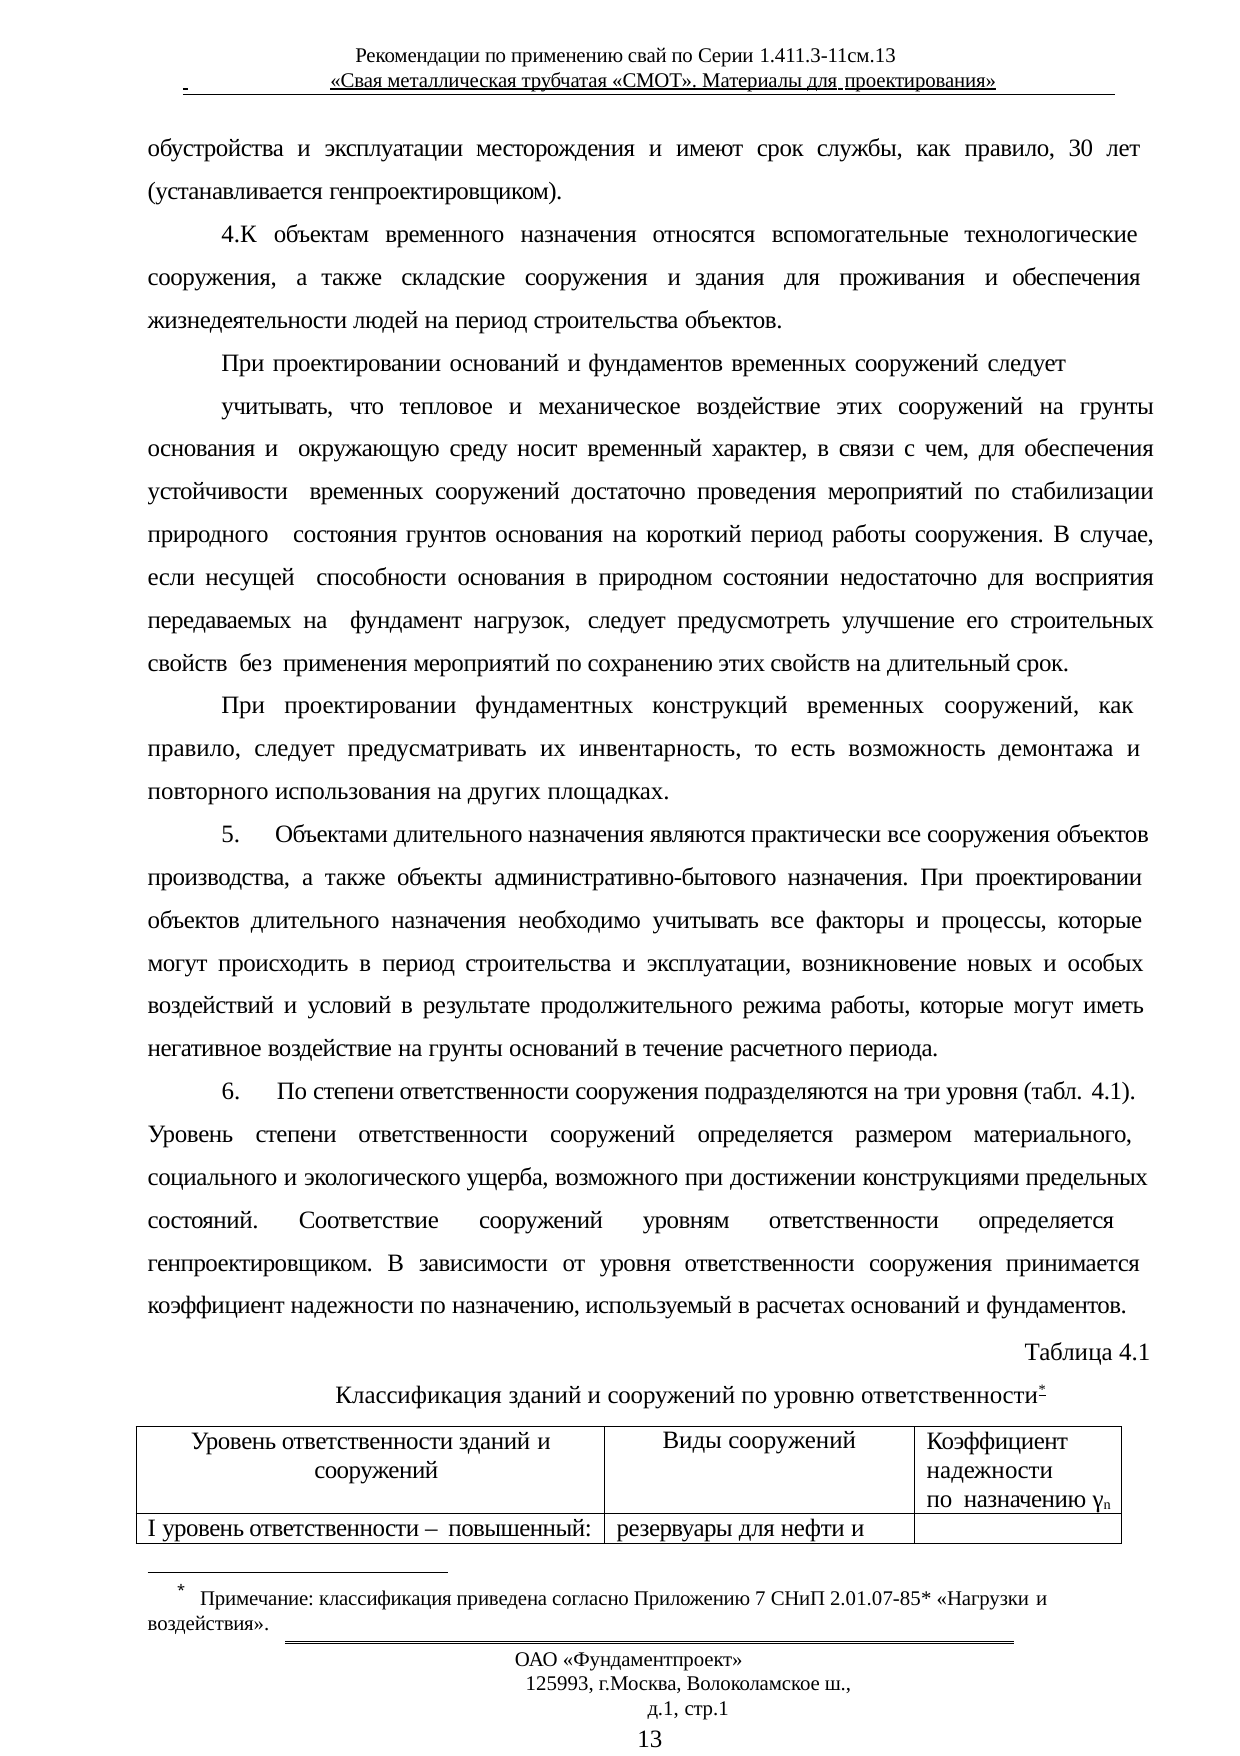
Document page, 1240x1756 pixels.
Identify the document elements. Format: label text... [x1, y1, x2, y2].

text_box Примечание: классификация приведена согласно Приложению 7 СНиП 2.01.07-85* «Нагрузки и [197, 1582, 1154, 1610]
text_box * [175, 1578, 187, 1598]
table_header Коэффициент надежности по назначению γn [915, 1427, 1121, 1513]
table_header Уровень ответственности зданий и сооружений [137, 1427, 604, 1513]
slide_number ОАО «Фундаментпроект» 125993, г.Москва, Волоколамское ш., д.1, стр.1 13 [437, 1646, 862, 1756]
text_box воздействия». [145, 1607, 274, 1635]
table_header Виды сооружений [605, 1427, 914, 1513]
table_cell I уровень ответственности – повышенный: [137, 1514, 604, 1543]
text_box Рекомендации по применению свай по Серии 1.411.3-11см.13 «Свая металлическая трубчатая «СМОТ». Материалы для проектирования» обустройства и эксплуатации месторождения и имеют срок службы, как правило, 30 лет (устанавливается генпроектировщиком). К объектам временного назначения относятся вспомогательные технологические сооружения, а также складские сооружения и здания для проживания и обеспечения жизнедеятельности людей на период строительства объектов. При проектировании оснований и фундаментов временных сооружений следует учитывать, что тепловое и механическое воздействие этих сооружений на грунты основания и окружающую среду носит временный характер, в связи с чем, для обеспечения устойчивости временных сооружений достаточно проведения мероприятий по стабилизации природного состояния грунтов основания на короткий период работы сооружения. В случае, если несущей способности основания в природном состоянии недостаточно для восприятия передаваемых на фундамент нагрузок, следует предусмотреть улучшение его строительных свойств без применения мероприятий по сохранению этих свойств на длительный срок. При проектировании фундаментных конструкций временных сооружений, как правило, следует предусматривать их инвентарность, то есть возможность демонтажа и повторного использования на других площадках. Объектами длительного назначения являются практически все сооружения объектов производства, а также объекты административно-бытового назначения. При проектировании объектов длительного назначения необходимо учитывать все факторы и процессы, которые могут происходить в период строительства и эксплуатации, возникновение новых и особых воздействий и условий в результате продолжительного режима работы, которые могут иметь негативное воздействие на грунты оснований в течение расчетного периода. По степени ответственности сооружения подразделяются на три уровня (табл. 4.1). Уровень степени ответственности сооружений определяется размером материального, социального и экологического ущерба, возможного при достижении конструкциями предельных состояний. Соответствие сооружений уровням ответственности определяется генпроектировщиком. В зависимости от уровня ответственности сооружения принимается коэффициент надежности по назначению, используемый в расчетах оснований и фундаментов. Таблица 4.1 Классификация зданий и сооружений по уровню ответственности* [145, 40, 1155, 1409]
table_cell [915, 1514, 1121, 1543]
table_cell резервуары для нефти и [605, 1514, 914, 1543]
